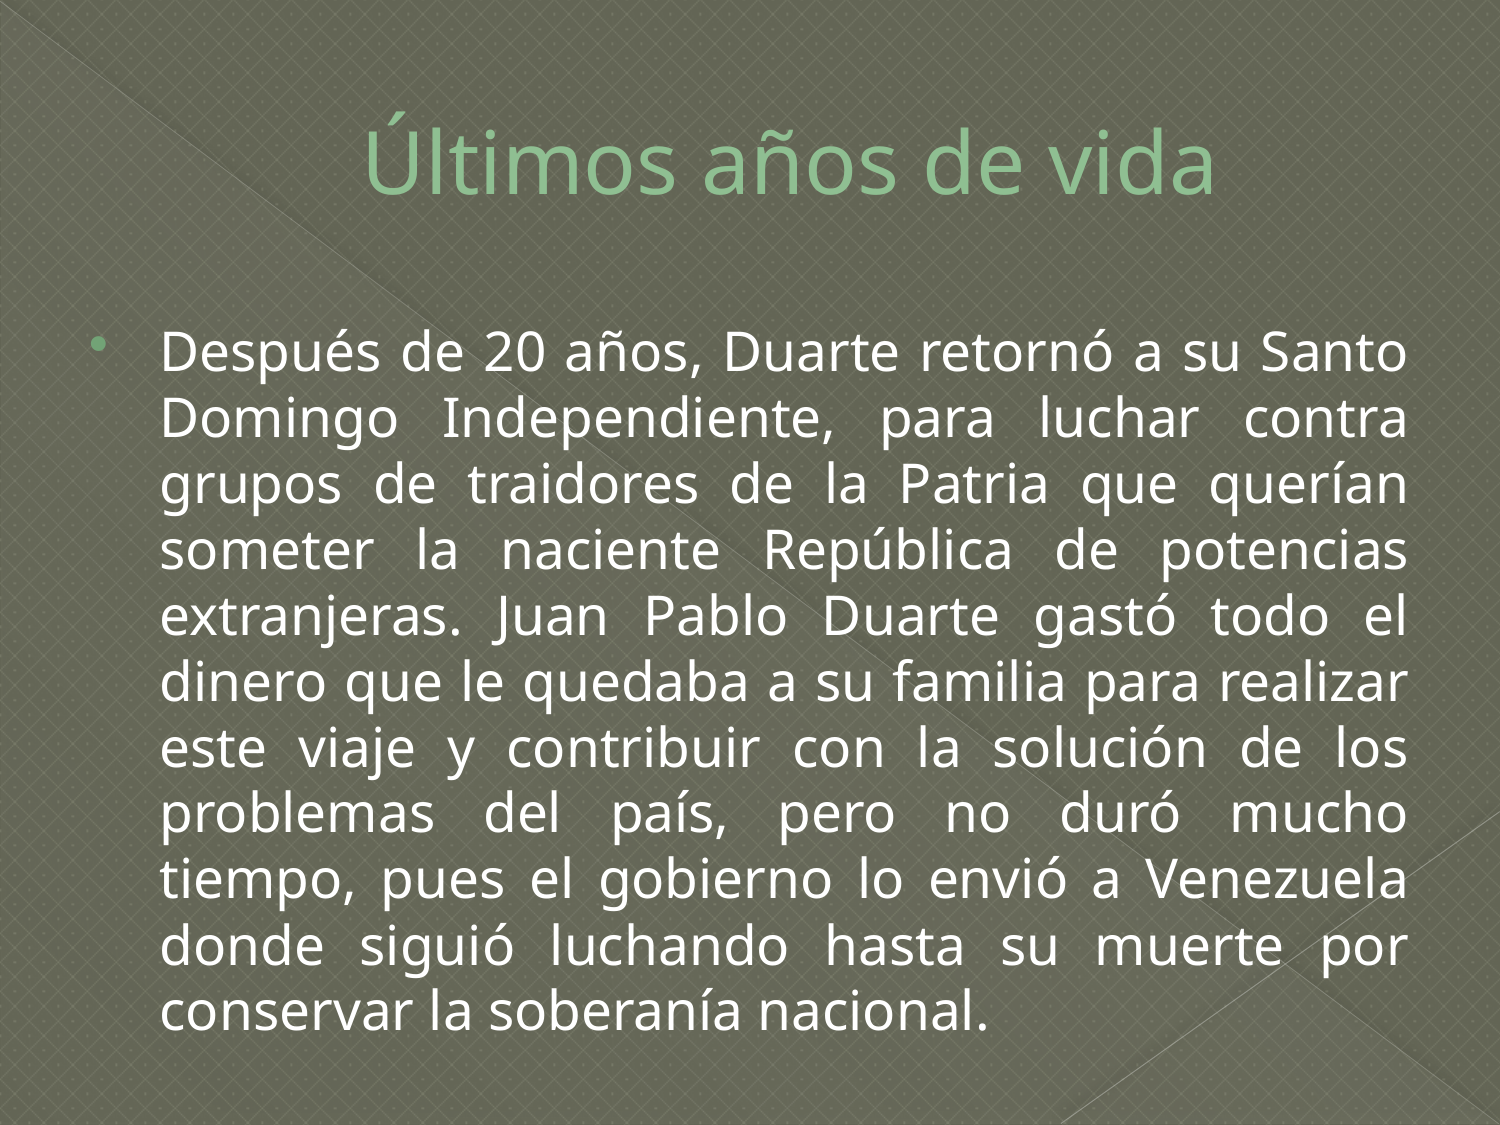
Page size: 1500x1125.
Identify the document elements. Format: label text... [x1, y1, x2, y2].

title Últimos años de vida [75, 93, 1425, 225]
list Después de 20 años, Duarte retornó a su Santo Domingo Independiente, para luchar contra grupos de traidores de la Patria que querían someter la naciente República de potencias extranjeras. Juan Pablo Duarte gastó todo el dinero que le quedaba a su familia para realizar este viaje y contribuir con la solución de los problemas del país, pero no duró mucho tiempo, pues el gobierno lo envió a Venezuela donde siguió luchando hasta su muerte por conservar la soberanía nacional. [75, 308, 1425, 1059]
